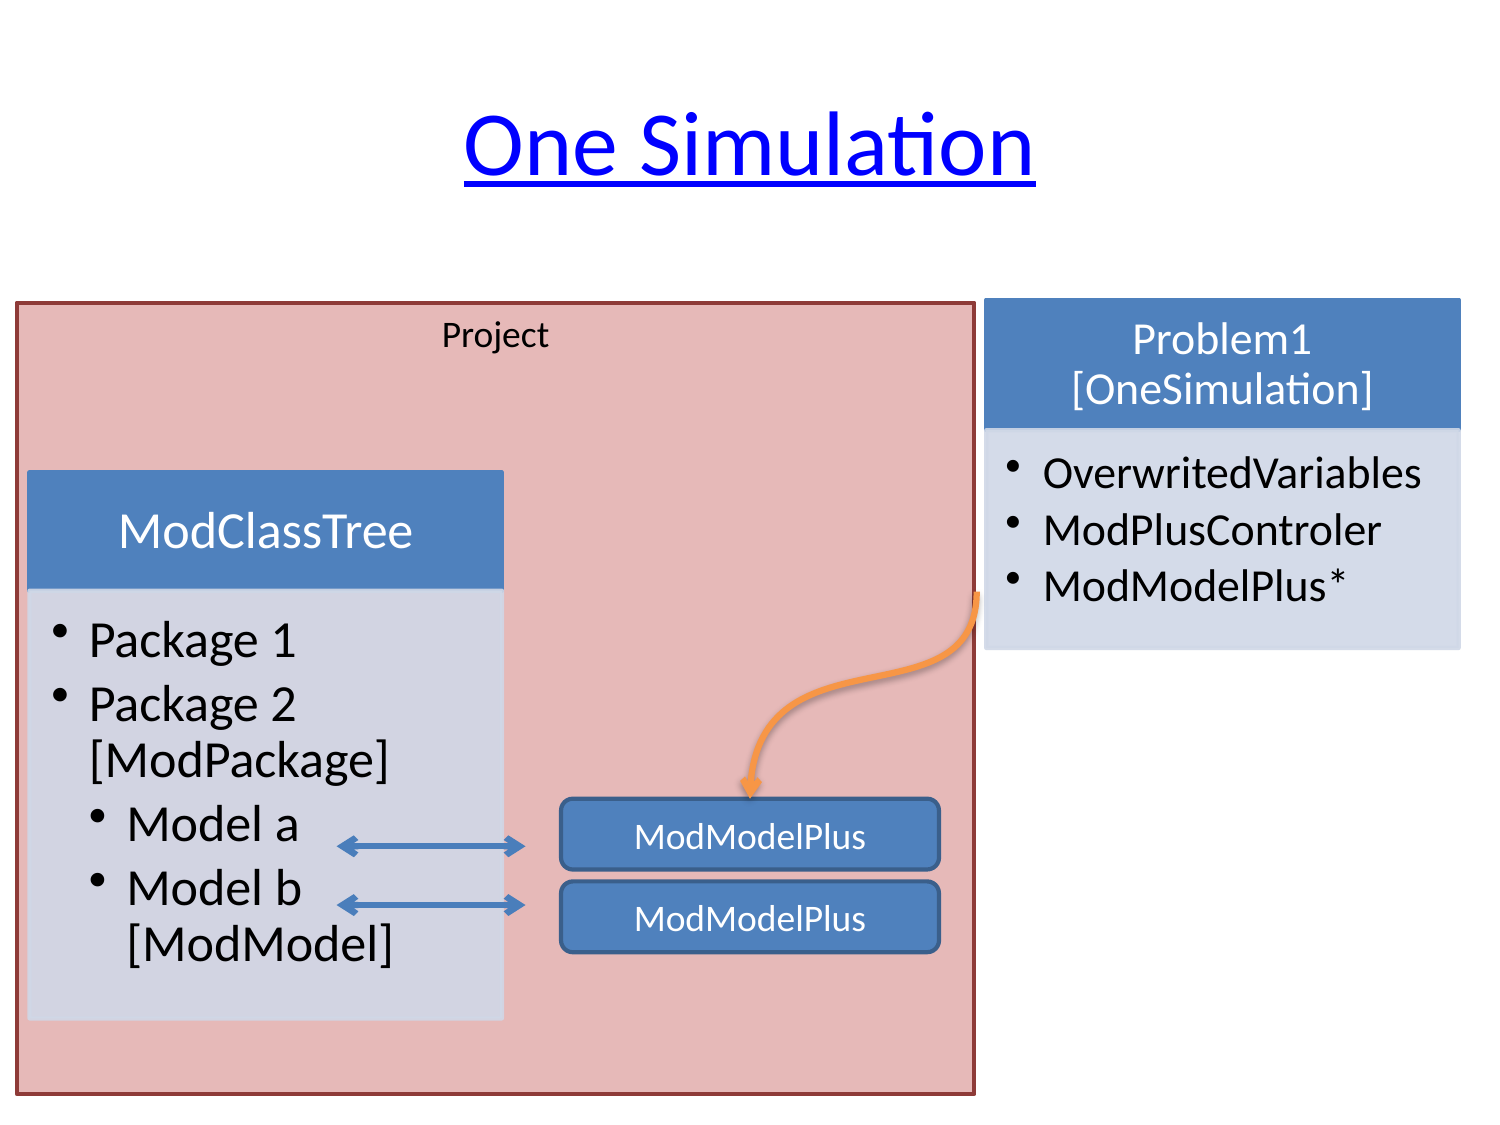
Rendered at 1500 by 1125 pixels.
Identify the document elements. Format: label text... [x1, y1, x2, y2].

text_box ModModelPlus [558, 796, 942, 872]
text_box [749, 591, 977, 799]
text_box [985, 196, 1459, 752]
text_box Project [15, 301, 976, 1096]
title One Simulation [75, 45, 1425, 233]
text_box ModModelPlus [558, 879, 942, 955]
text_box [29, 467, 503, 1024]
